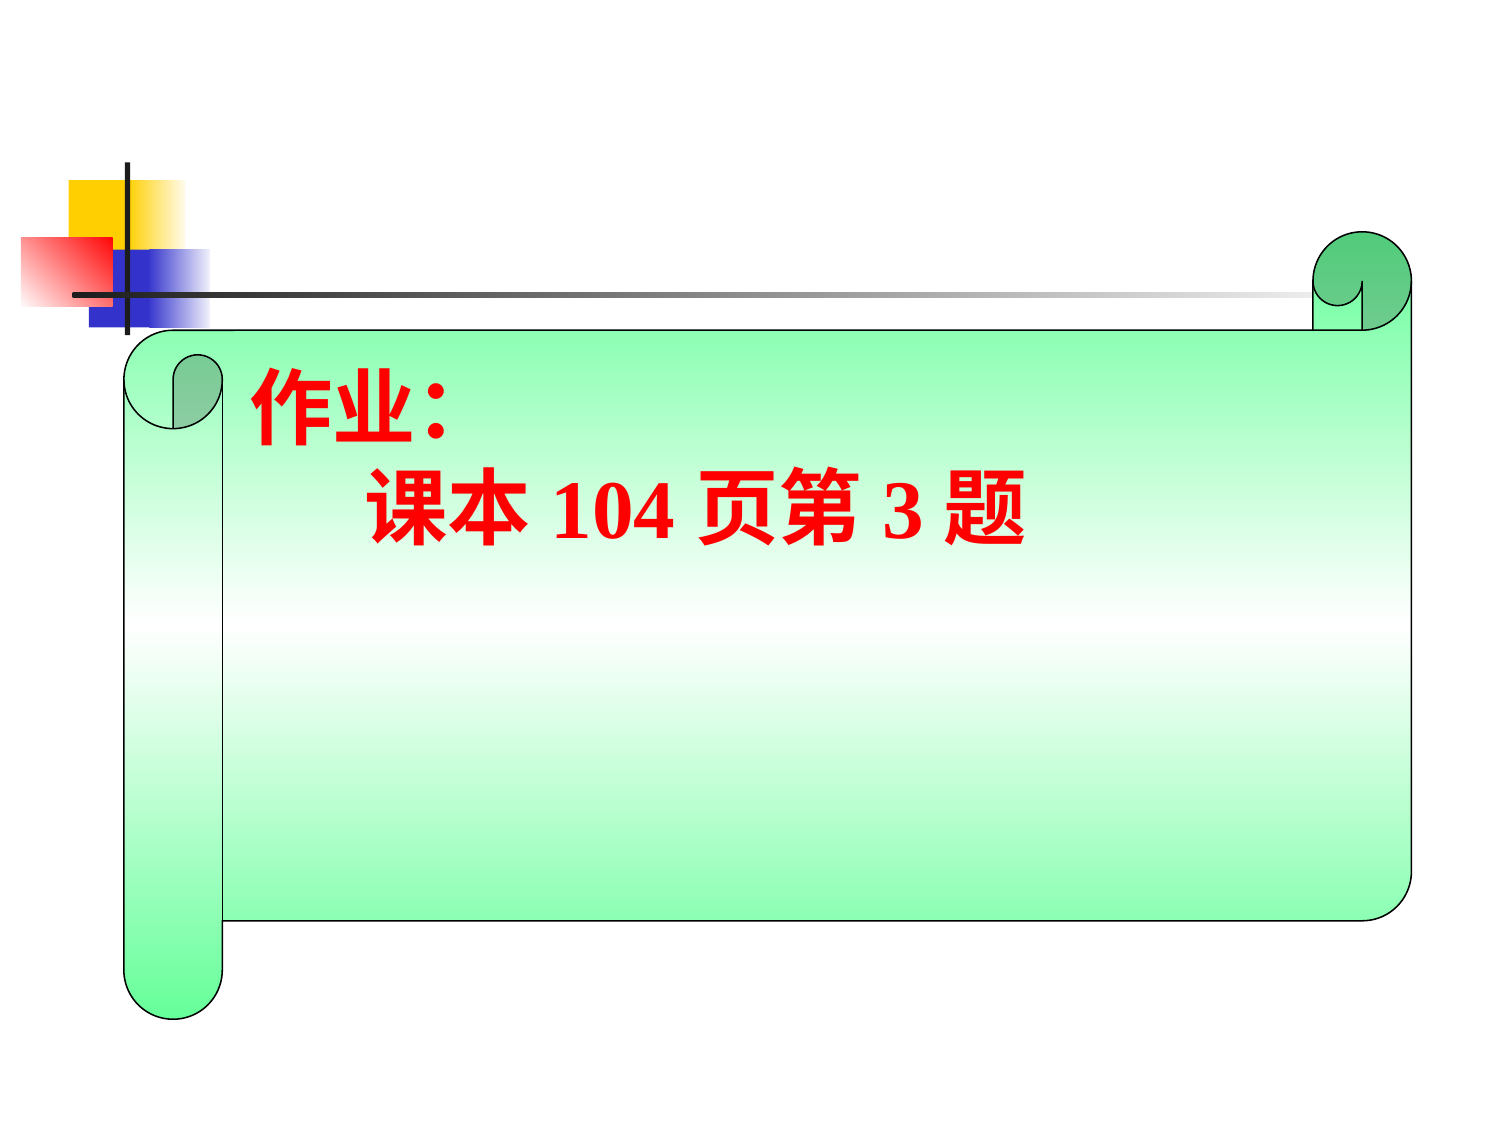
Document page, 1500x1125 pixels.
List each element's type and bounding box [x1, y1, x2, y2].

text_box [123, 231, 1412, 1020]
